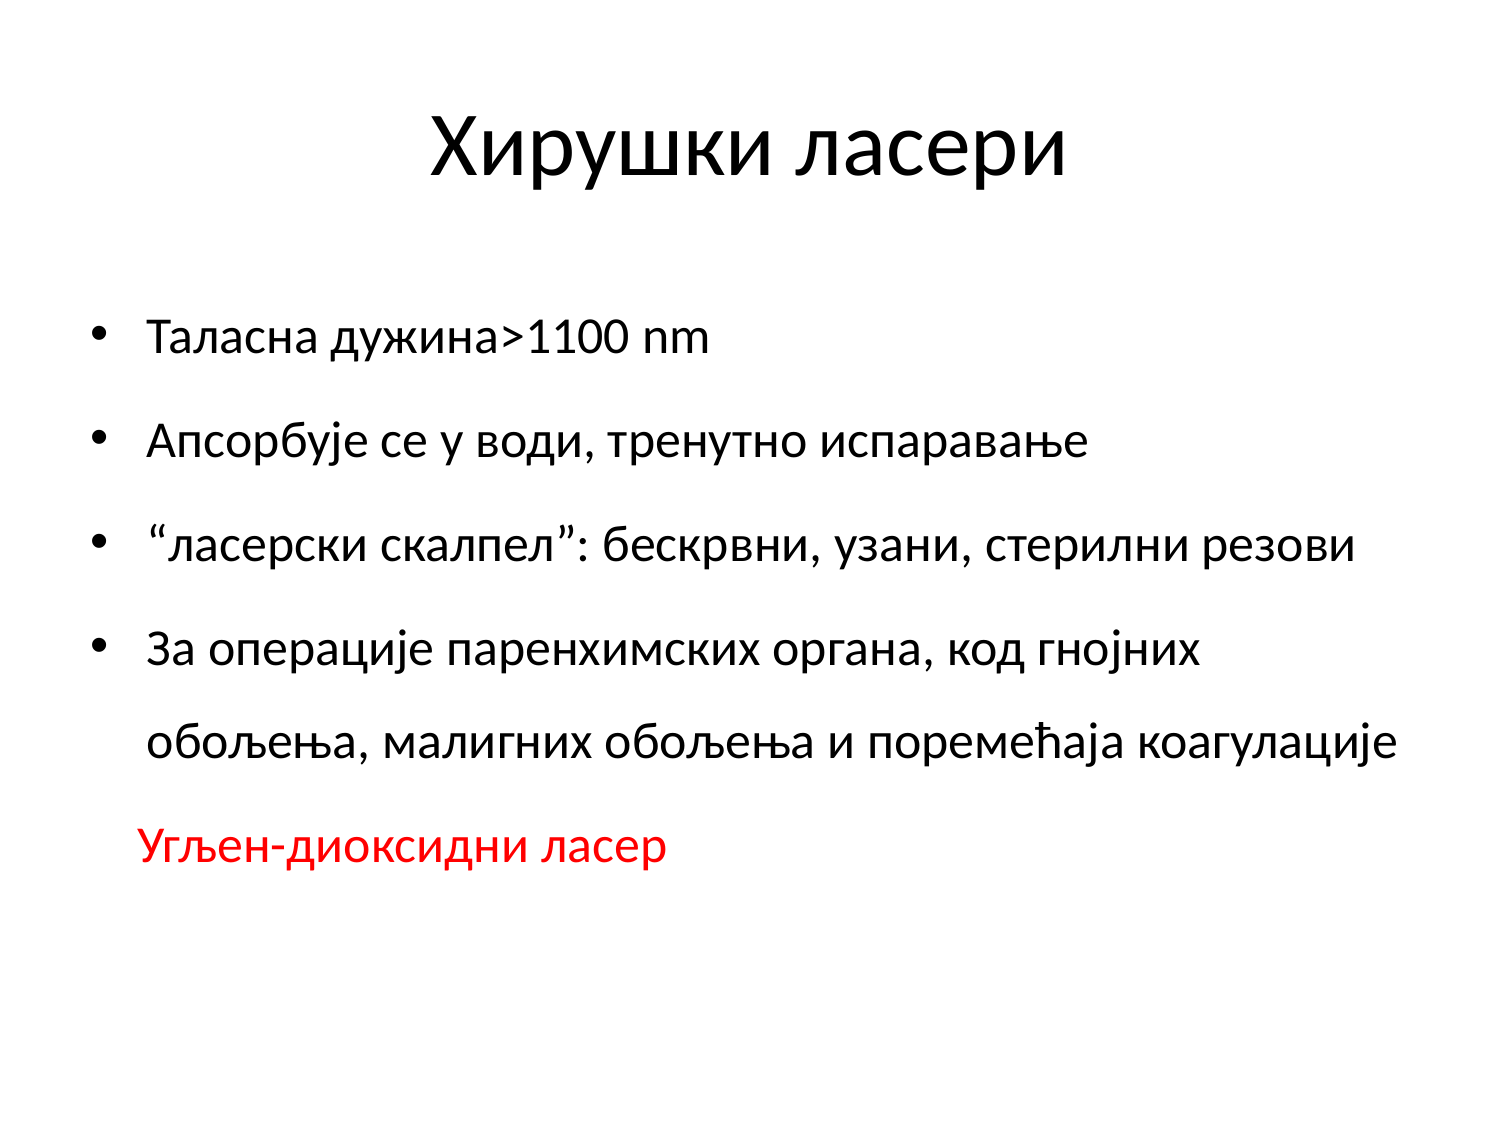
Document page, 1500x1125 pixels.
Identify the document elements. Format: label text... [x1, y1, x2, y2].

list Таласна дужина>1100 nm Апсорбује се у води, тренутно испаравање “ласерски скалпел”: бескрвни, узани, стерилни резови За операције паренхимских органа, код гнојних обољења, малигних обољења и поремећаја коагулације Угљен-диоксидни ласер [75, 262, 1425, 1005]
title Хирушки ласери [75, 45, 1425, 233]
